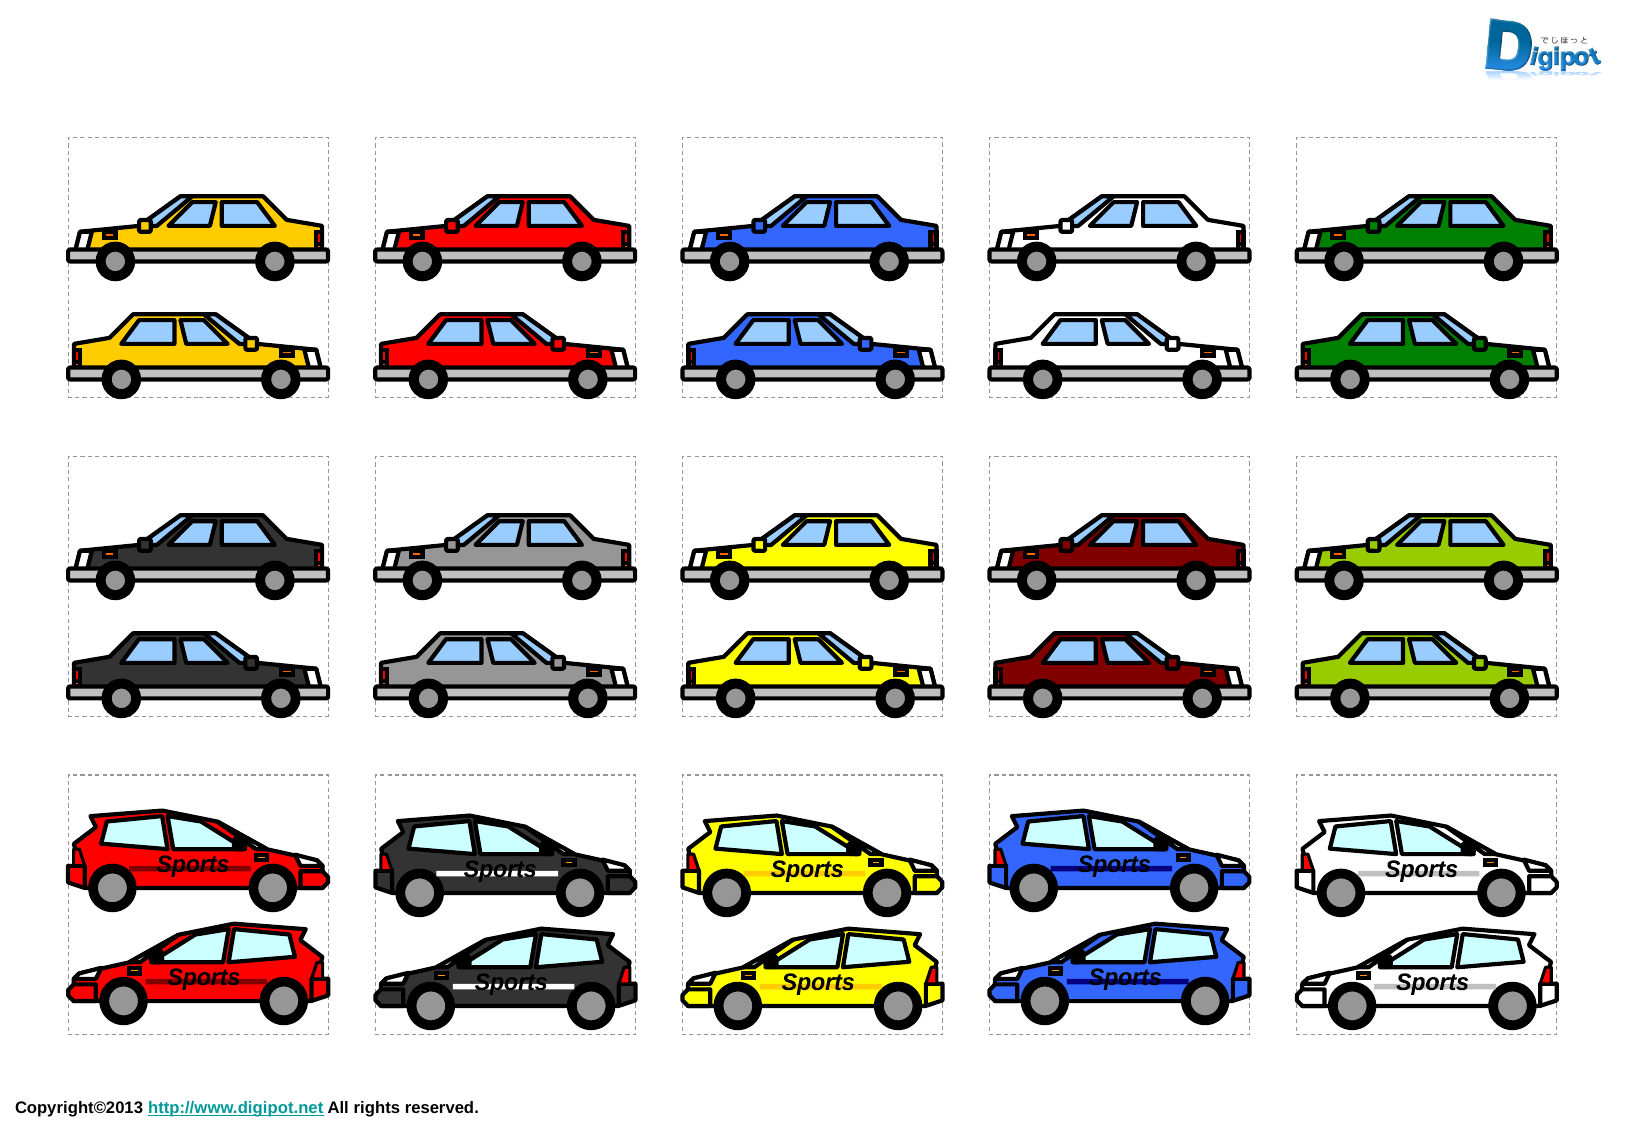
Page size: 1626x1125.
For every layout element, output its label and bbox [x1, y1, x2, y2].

text_box [682, 633, 943, 717]
text_box [989, 196, 1250, 280]
text_box [375, 928, 636, 1029]
text_box [68, 314, 329, 398]
text_box [989, 314, 1250, 398]
text_box [1296, 515, 1557, 599]
picture [1485, 18, 1602, 82]
text_box [375, 196, 636, 280]
text_box [1296, 815, 1557, 916]
text_box [375, 815, 636, 916]
text_box [1296, 928, 1557, 1029]
text_box [989, 515, 1250, 599]
text_box [1296, 314, 1557, 398]
text_box [682, 815, 943, 916]
text_box [682, 515, 943, 599]
text_box [68, 810, 329, 911]
text_box [68, 196, 329, 280]
text_box [989, 633, 1250, 717]
text_box [989, 810, 1250, 911]
text_box [68, 515, 329, 599]
text_box [682, 196, 943, 280]
text_box [68, 923, 329, 1024]
text_box [1296, 633, 1557, 717]
text_box [375, 515, 636, 599]
text_box [375, 633, 636, 717]
text_box [682, 928, 943, 1029]
text_box [1296, 196, 1557, 280]
text_box [375, 314, 636, 398]
text_box [682, 314, 943, 398]
text_box [989, 923, 1250, 1024]
text_box [68, 633, 329, 717]
